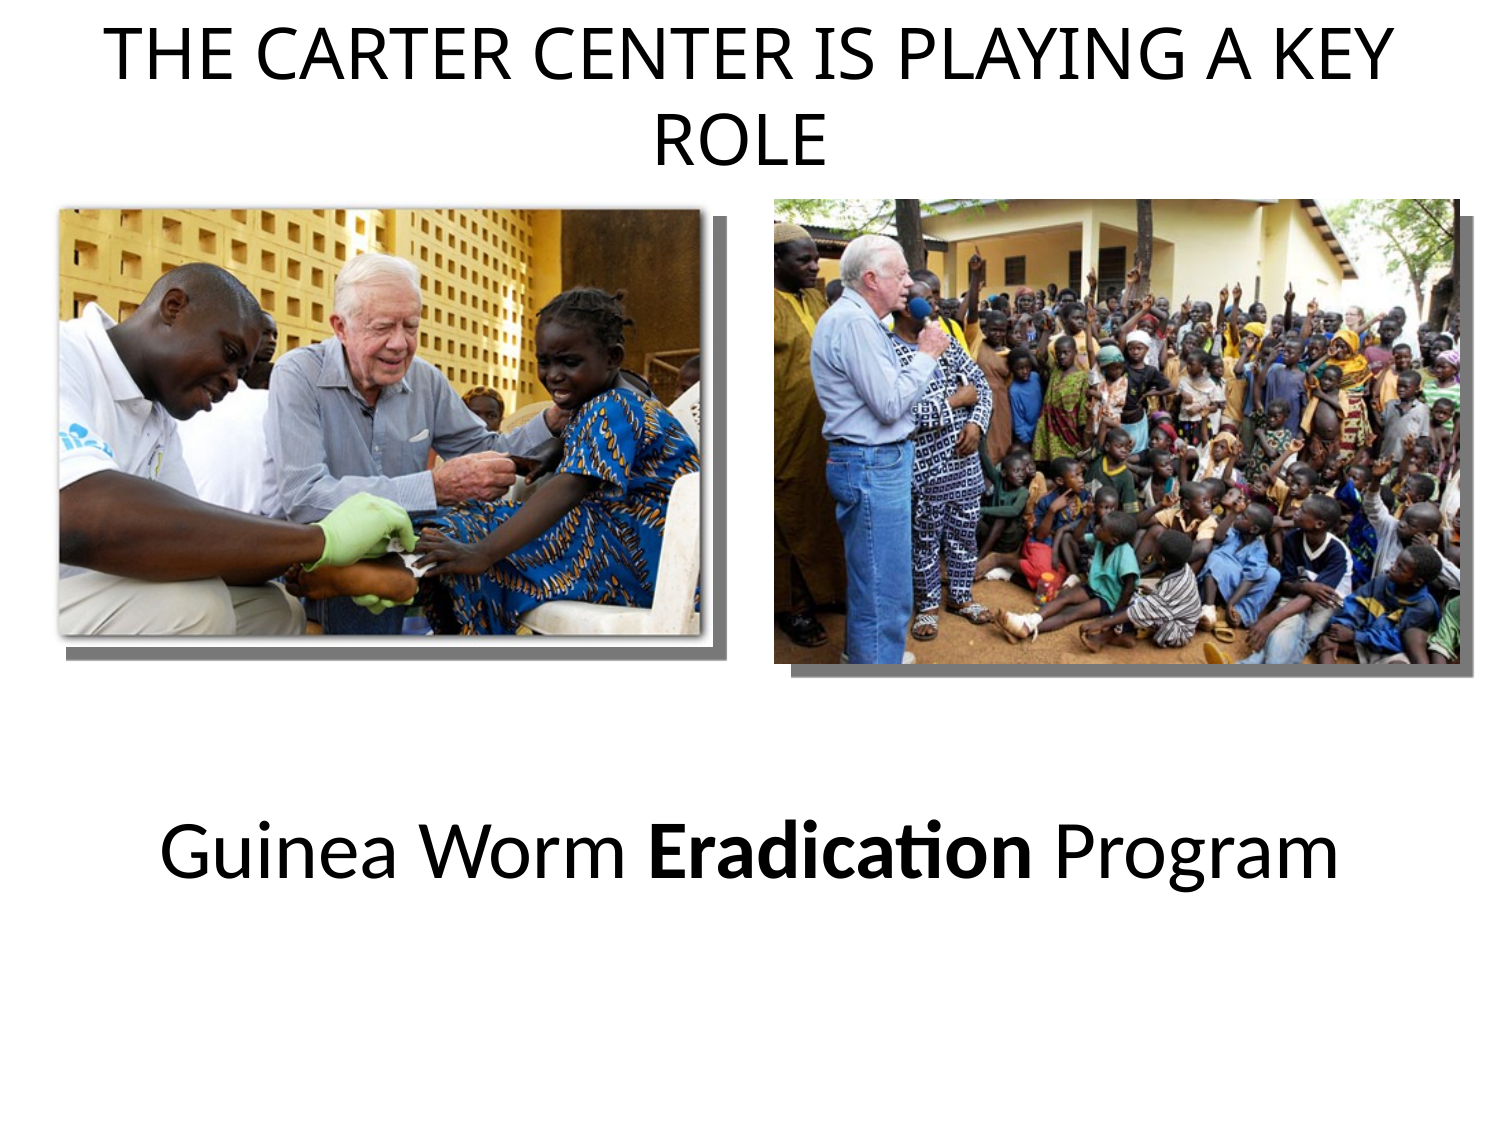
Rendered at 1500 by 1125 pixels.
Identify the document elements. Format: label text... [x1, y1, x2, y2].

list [774, 199, 1460, 664]
title The Carter Center is playing a key role [0, 0, 1500, 188]
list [49, 199, 713, 647]
text_box Guinea Worm Eradication Program [0, 787, 1500, 903]
